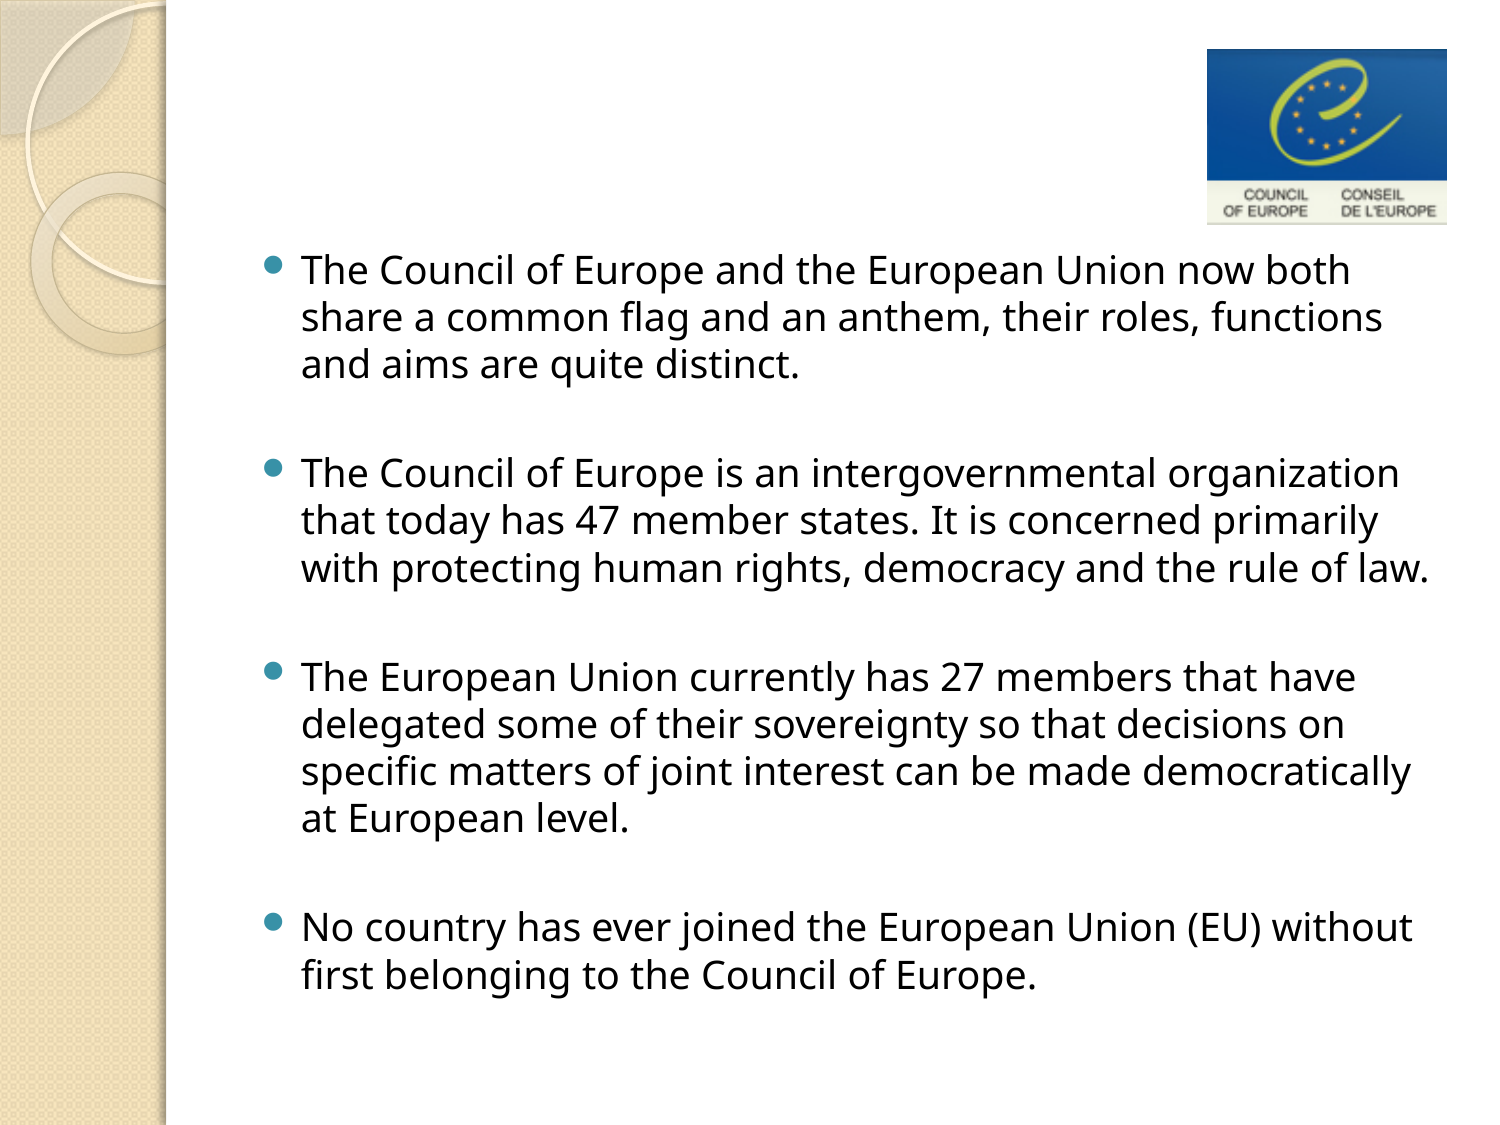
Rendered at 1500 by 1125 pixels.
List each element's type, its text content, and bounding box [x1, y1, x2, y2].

list The Council of Europe and the European Union now both share a common flag and an anthem, their roles, functions and aims are quite distinct. The Council of Europe is an intergovernmental organization that today has 47 member states. It is concerned primarily with protecting human rights, democracy and the rule of law. The European Union currently has 27 members that have delegated some of their sovereignty so that decisions on specific matters of joint interest can be made democratically at European level. No country has ever joined the European Union (EU) without first belonging to the Council of Europe. [235, 237, 1466, 1025]
picture [1206, 49, 1447, 226]
